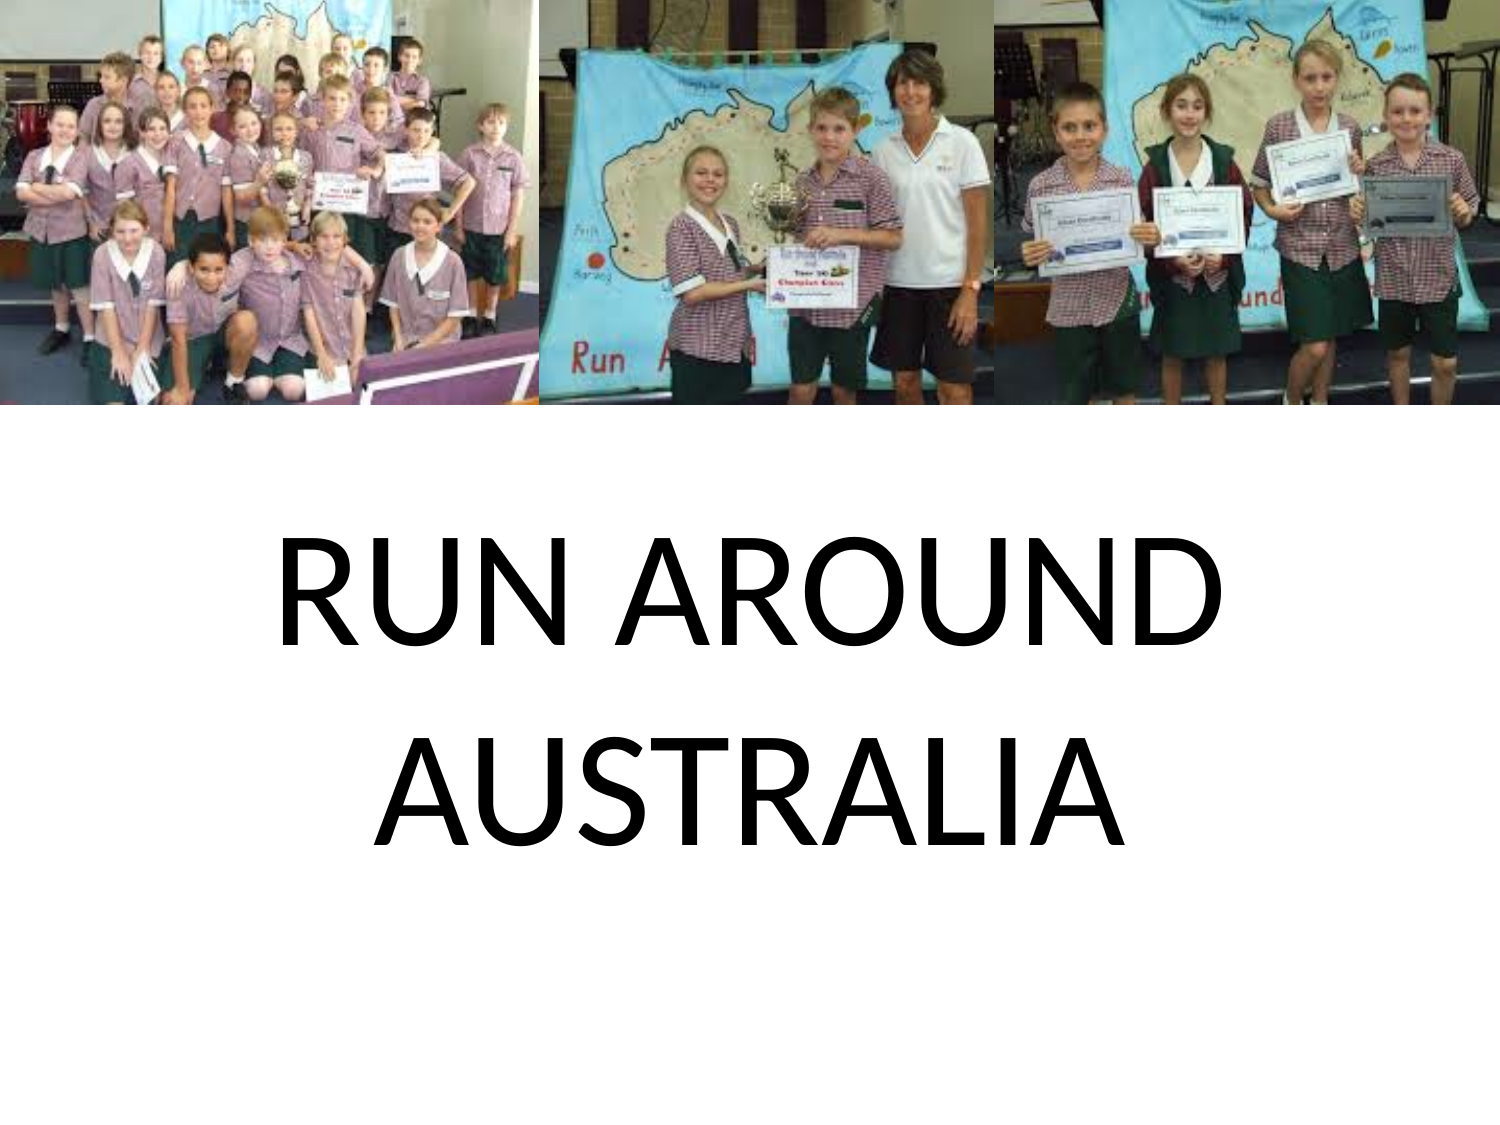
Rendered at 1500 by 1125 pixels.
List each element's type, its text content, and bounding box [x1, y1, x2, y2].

picture [0, 0, 1500, 405]
title RUN AROUND AUSTRALIA [112, 413, 1388, 1008]
